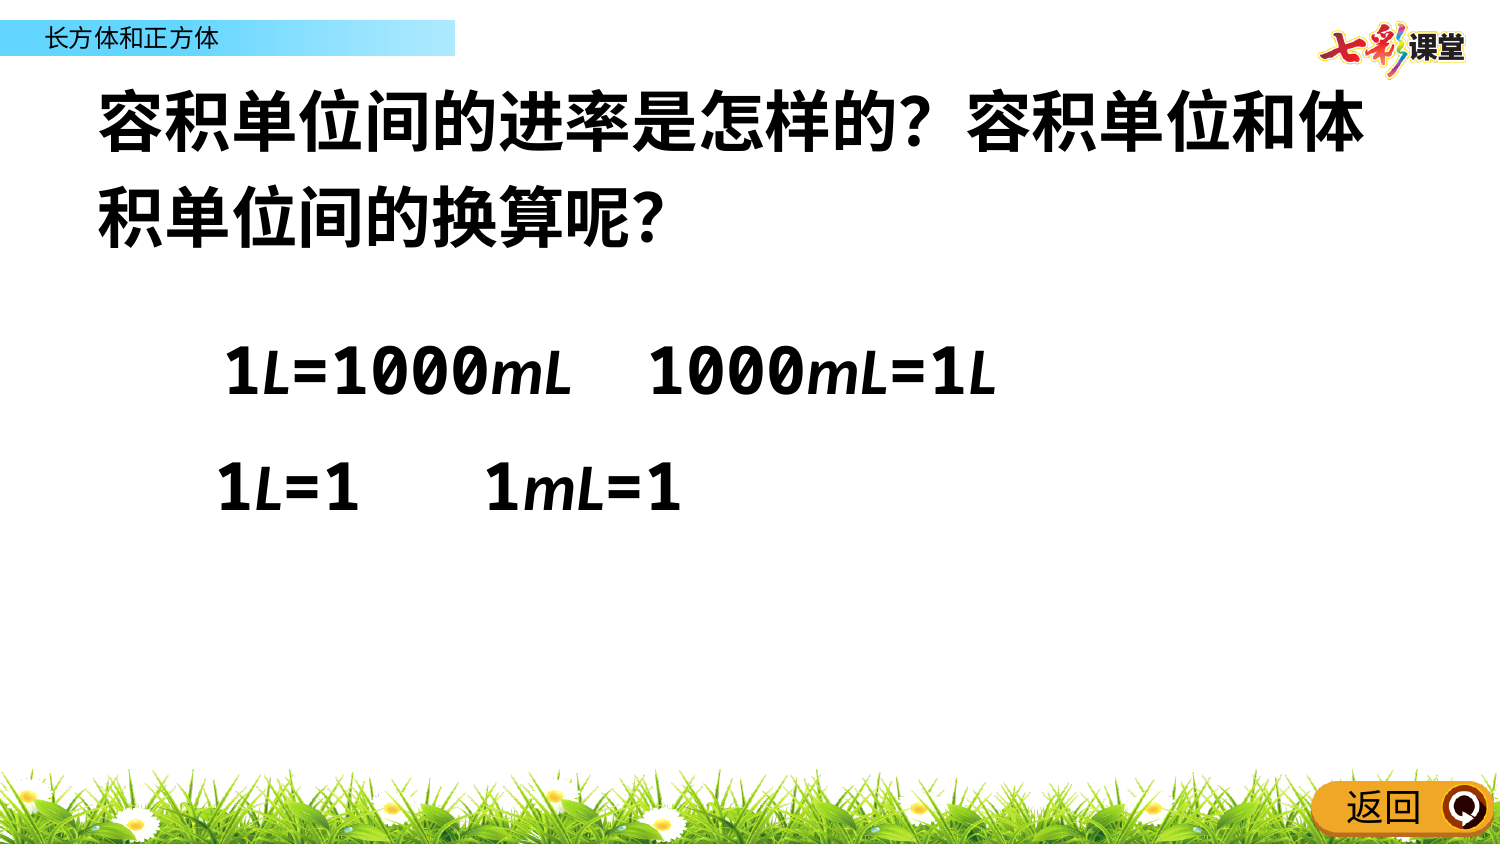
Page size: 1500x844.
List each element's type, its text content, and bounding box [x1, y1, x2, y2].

picture [0, 769, 1500, 844]
text_box 1L=1000mL 1000mL=1L [210, 306, 1305, 414]
picture [1316, 20, 1468, 80]
text_box 容积单位间的进率是怎样的？容积单位和体积单位间的换算呢？ [86, 58, 1443, 262]
